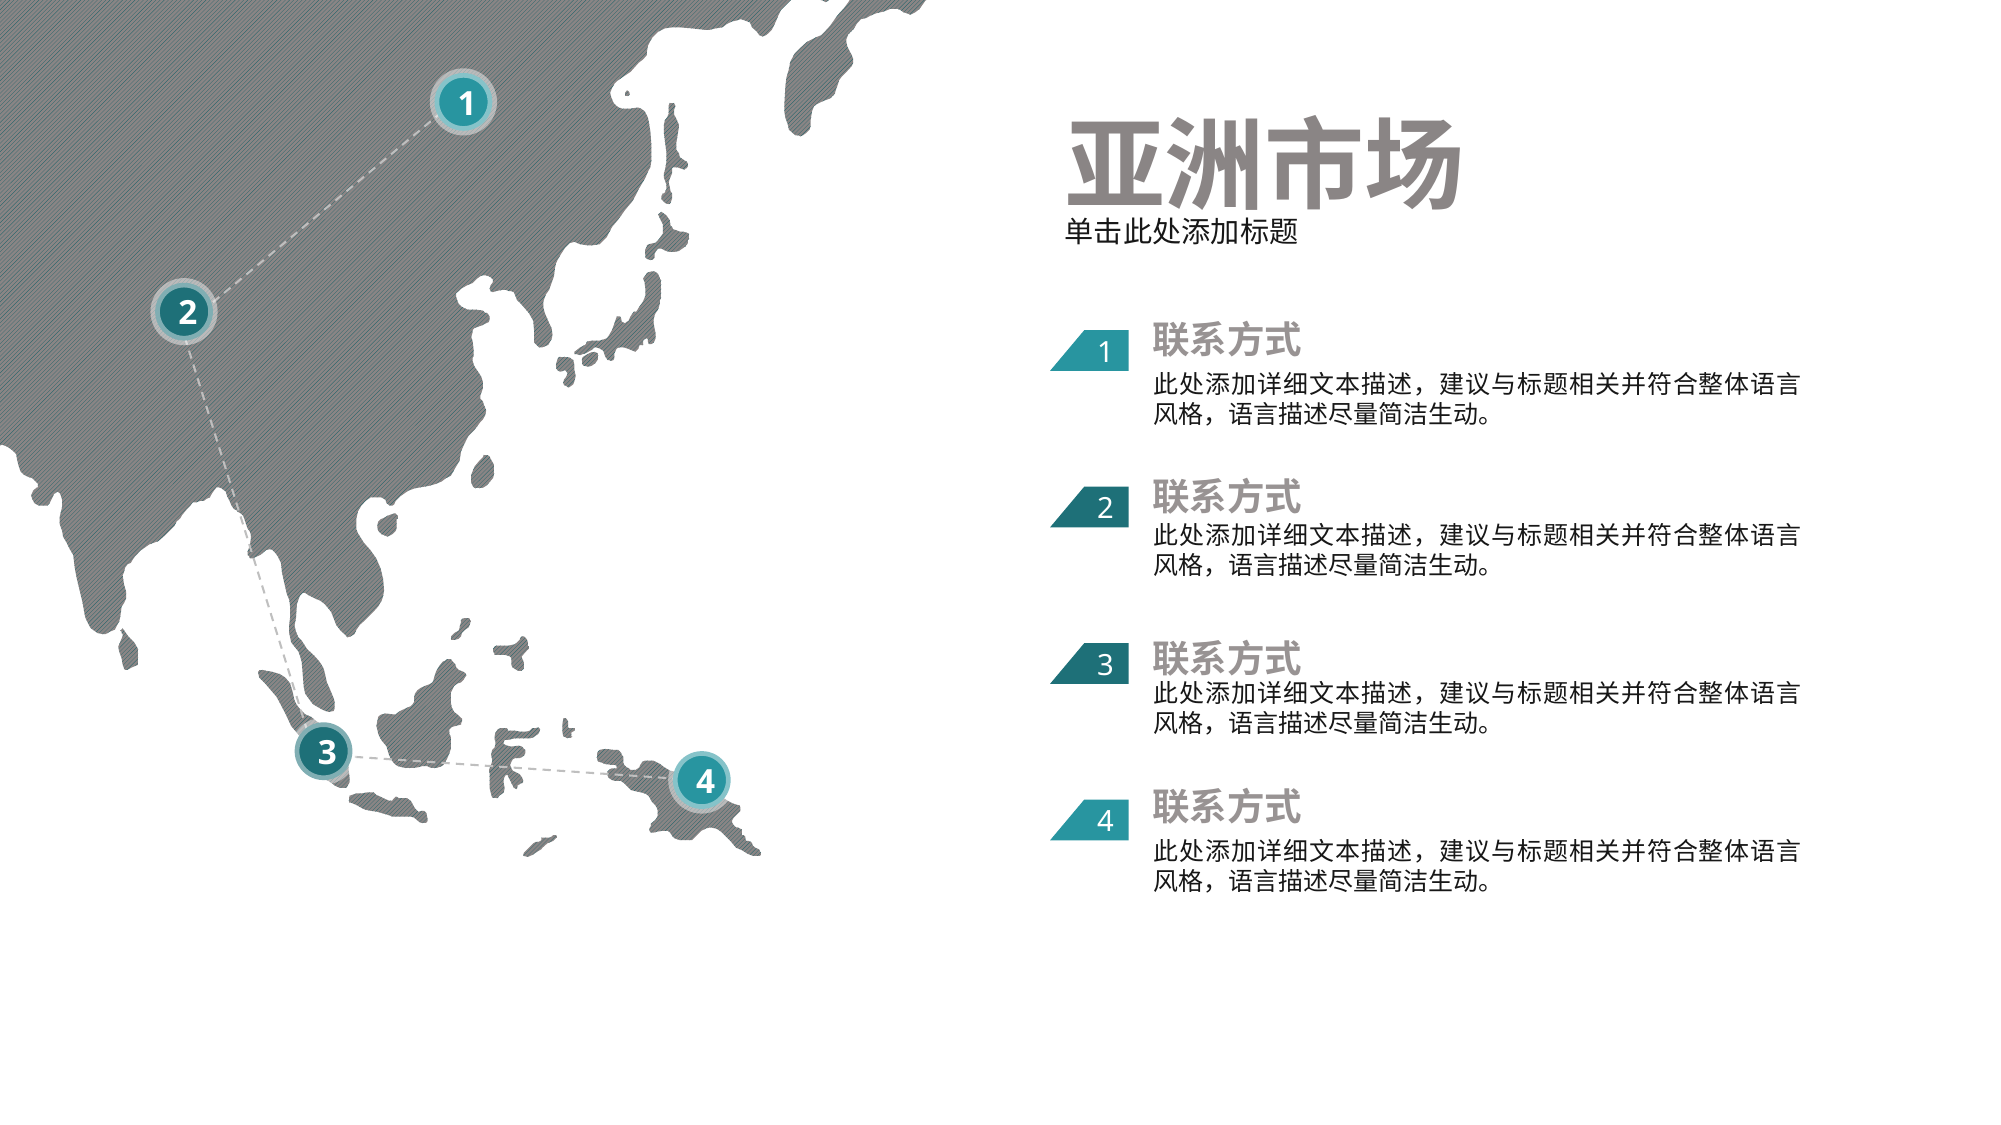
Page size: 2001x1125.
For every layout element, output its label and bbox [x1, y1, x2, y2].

text_box [155, 72, 731, 809]
text_box [1049, 99, 1758, 256]
text_box [1049, 308, 1818, 437]
text_box [0, 0, 1076, 857]
text_box [1049, 627, 1818, 746]
text_box [1049, 775, 1818, 904]
text_box [1049, 465, 1818, 589]
